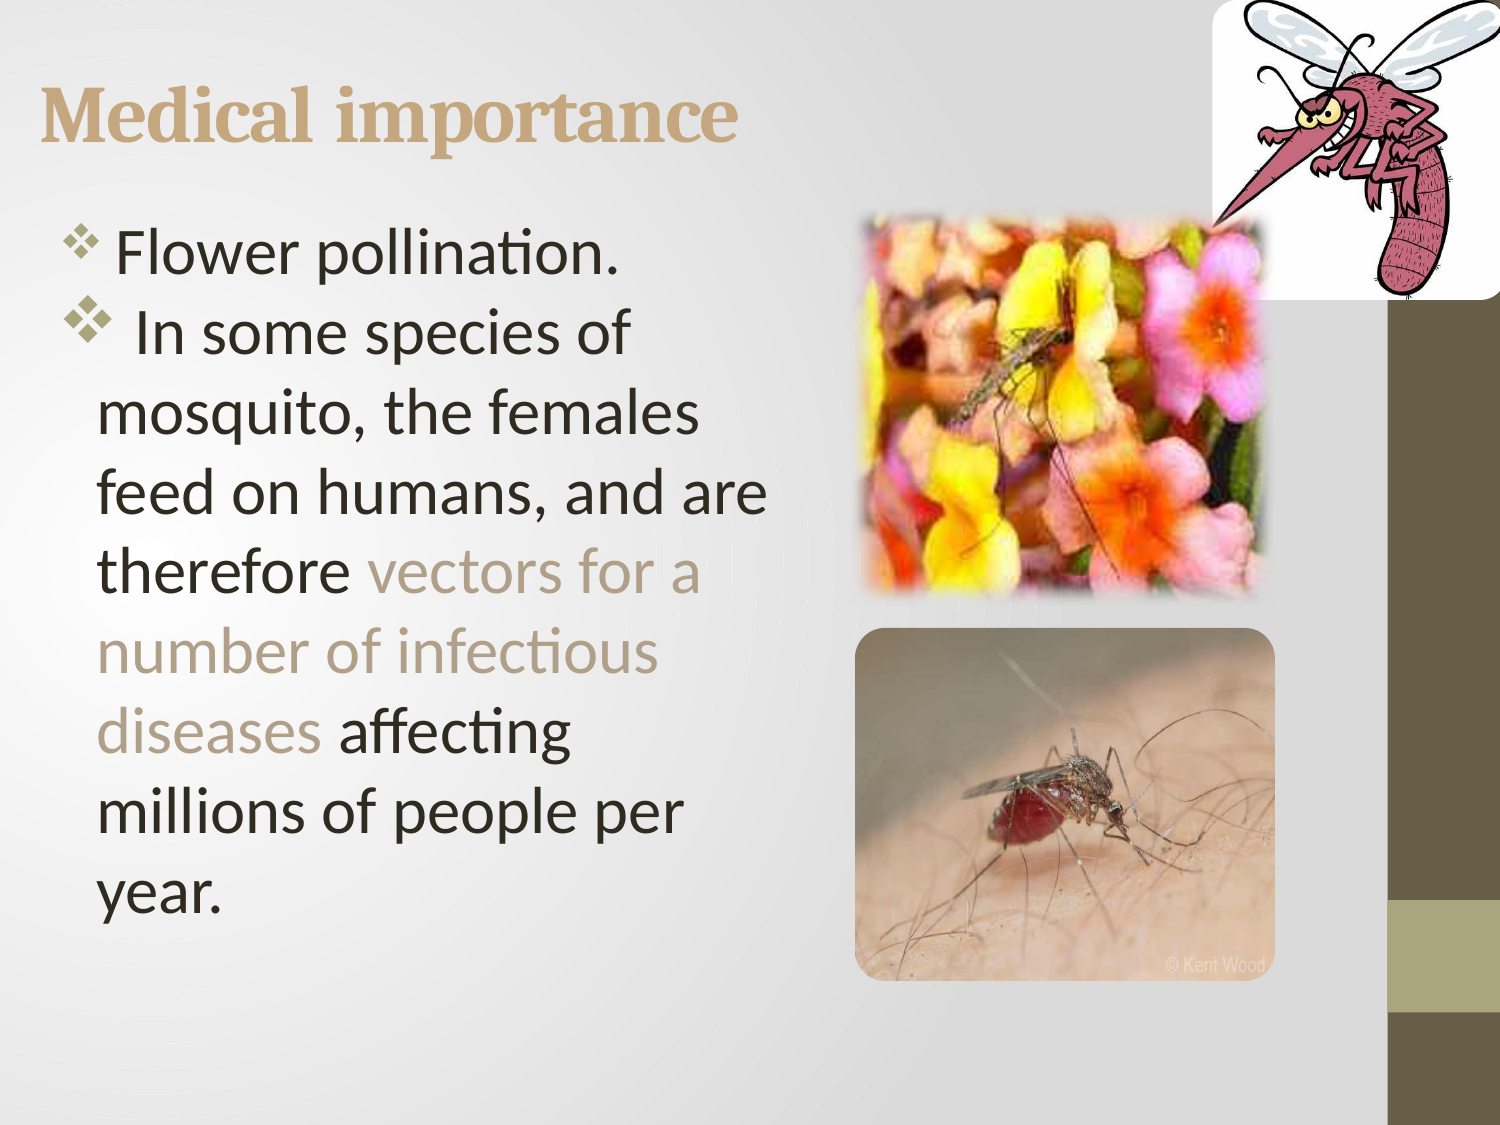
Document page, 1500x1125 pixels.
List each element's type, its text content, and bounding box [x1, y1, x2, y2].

title Medical importance [24, 50, 1209, 168]
picture [854, 627, 1276, 982]
list Flower pollination. In some species of mosquito, the females feed on humans, and are therefore vectors for a number of infectious diseases affecting millions of people per year. [24, 200, 800, 1063]
picture [849, 0, 1500, 606]
